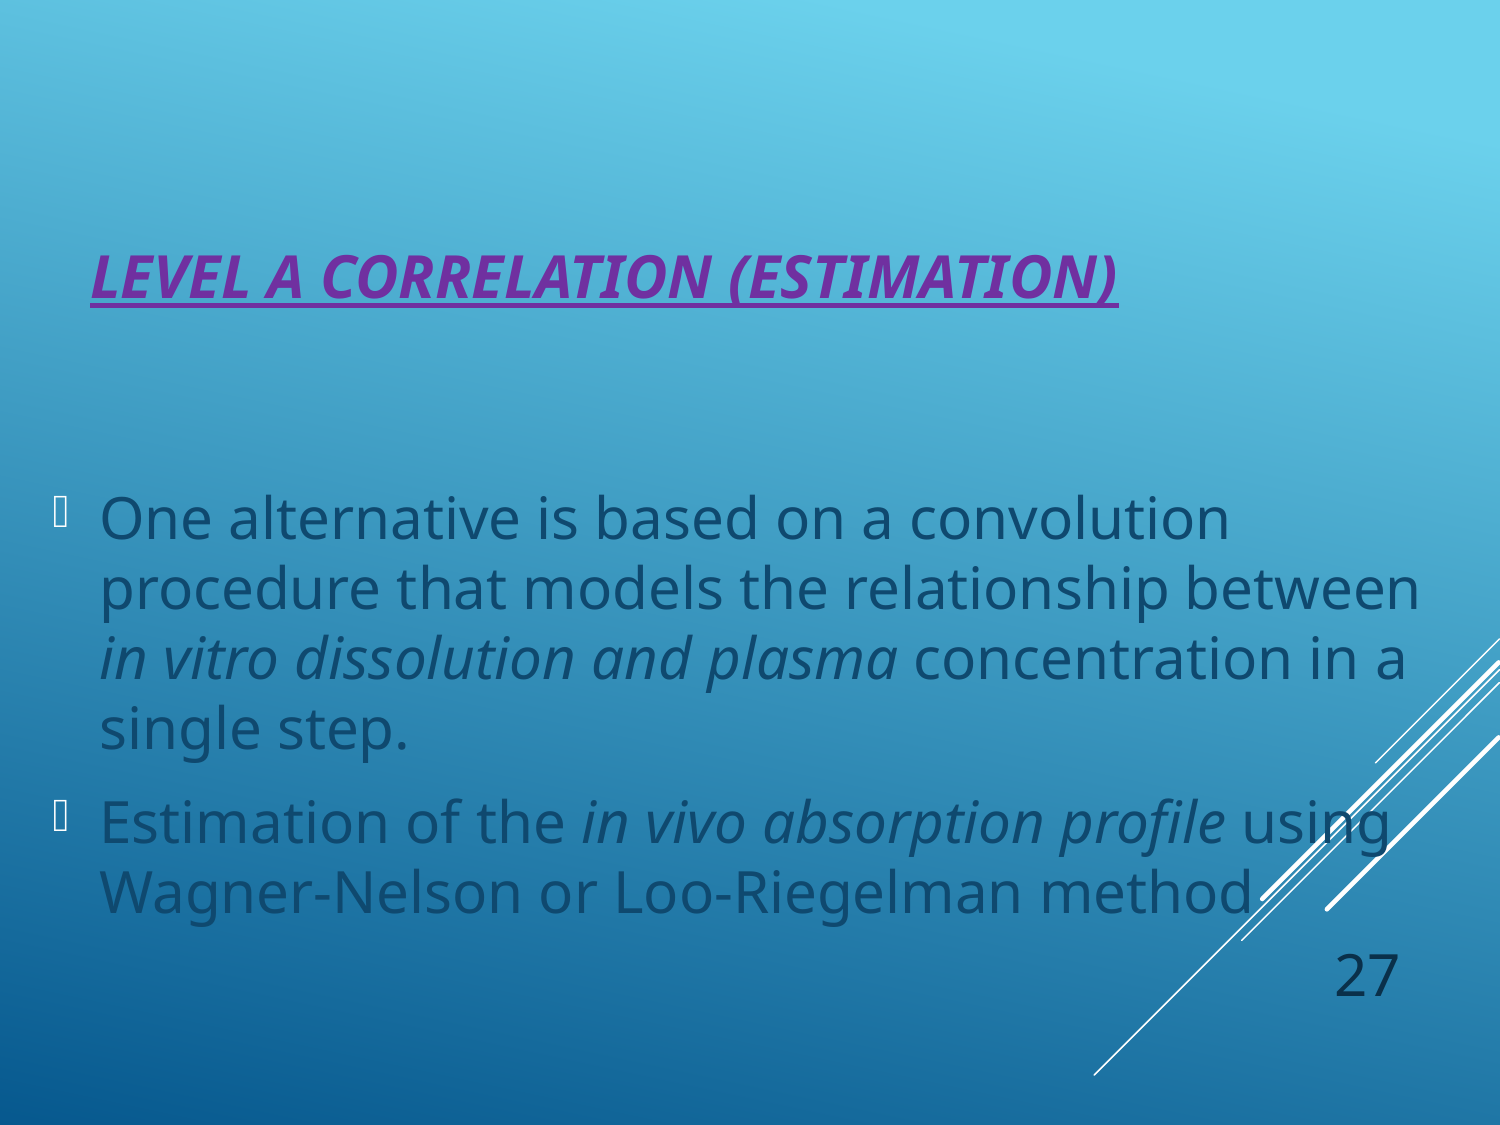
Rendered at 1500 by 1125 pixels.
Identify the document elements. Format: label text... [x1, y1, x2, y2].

slide_number 27 [1275, 915, 1416, 1025]
list One alternative is based on a convolution procedure that models the relationship between in vitro dissolution and plasma concentration in a single step. Estimation of the in vivo absorption profile using Wagner-Nelson or Loo-Riegelman method [37, 362, 1463, 950]
title Level A Correlation (Estimation) [75, 149, 1151, 362]
